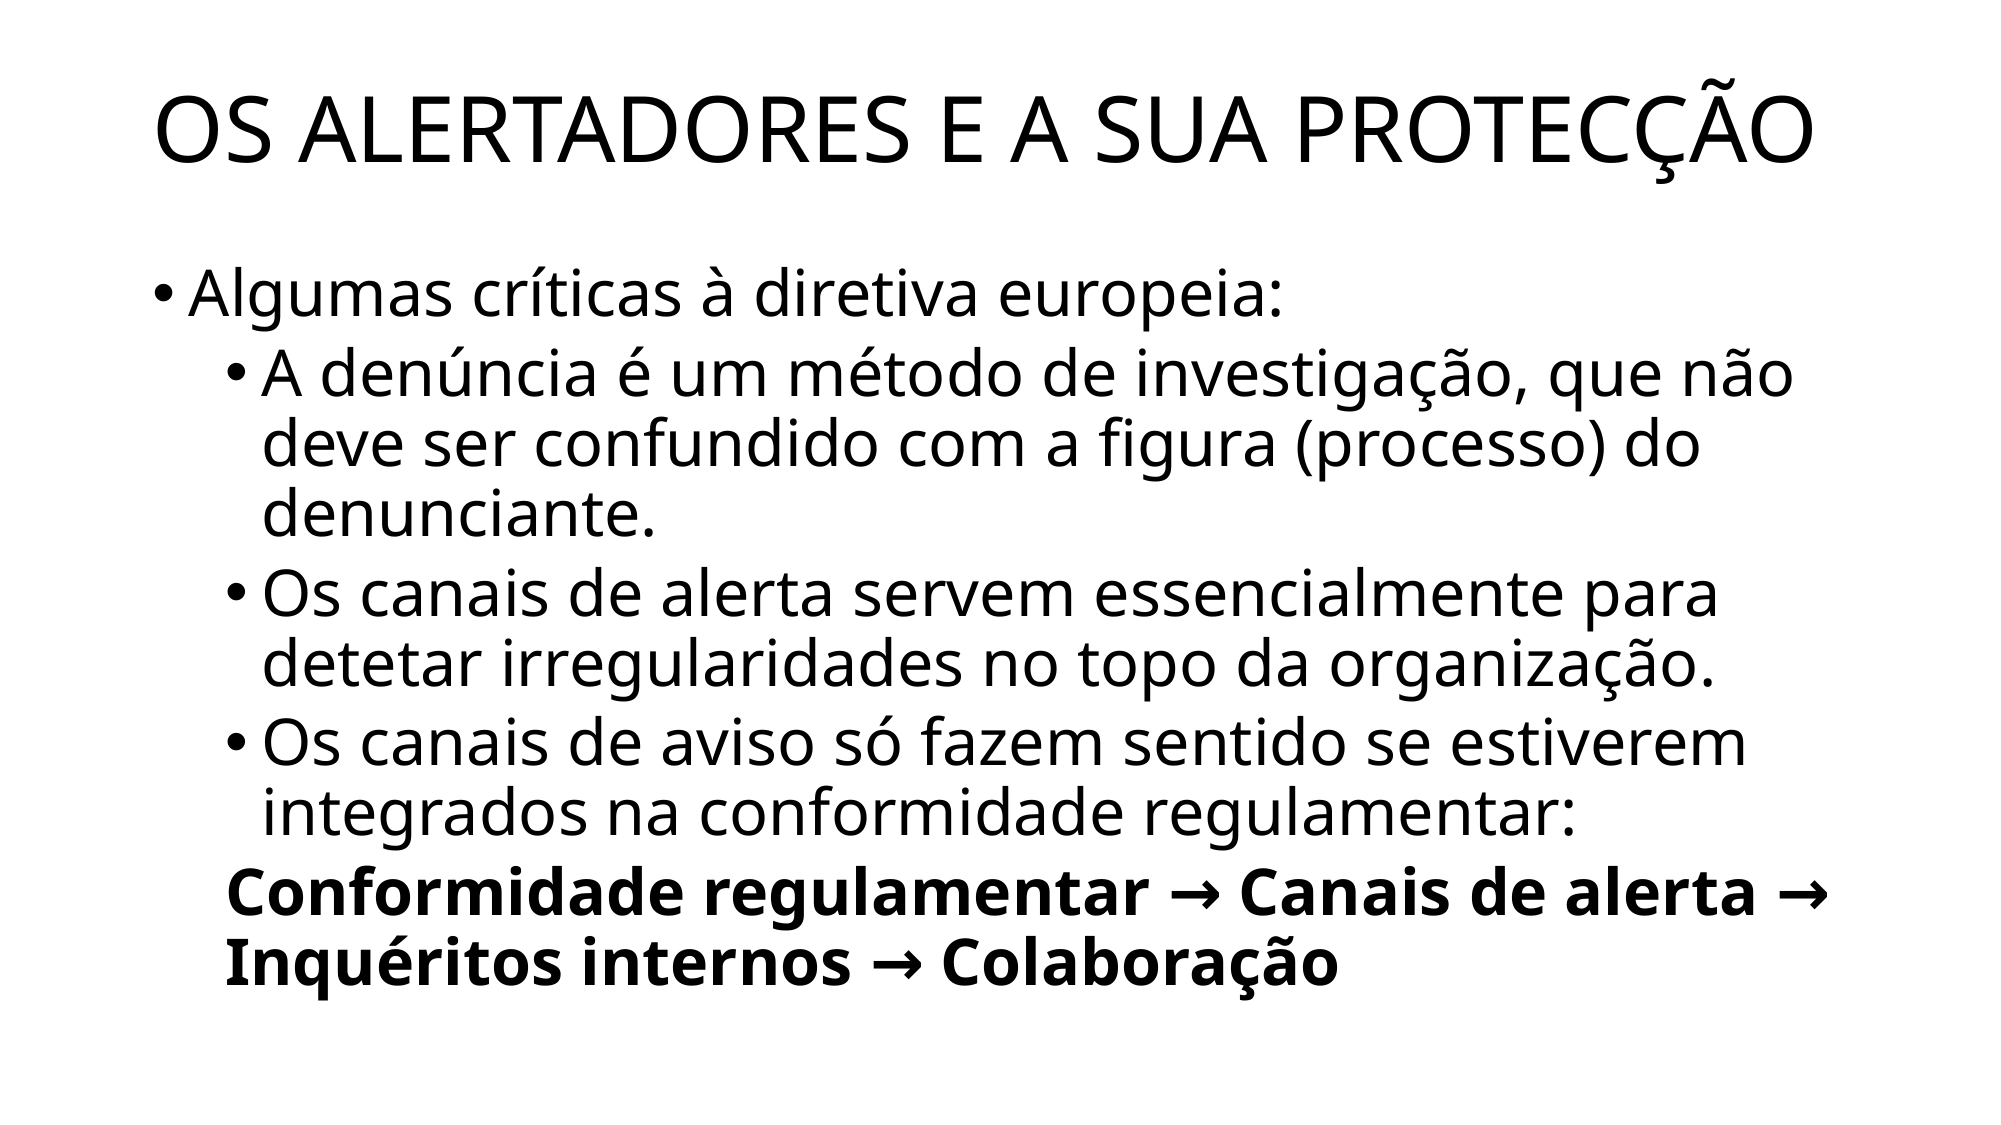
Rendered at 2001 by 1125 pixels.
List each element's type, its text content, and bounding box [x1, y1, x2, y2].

list Algumas críticas à diretiva europeia: A denúncia é um método de investigação, que não deve ser confundido com a figura (processo) do denunciante. Os canais de alerta servem essencialmente para detetar irregularidades no topo da organização. Os canais de aviso só fazem sentido se estiverem integrados na conformidade regulamentar: Conformidade regulamentar → Canais de alerta → Inquéritos internos → Colaboração [137, 253, 1863, 1014]
title OS ALERTADORES E A SUA PROTECÇÃO [137, 59, 1863, 206]
